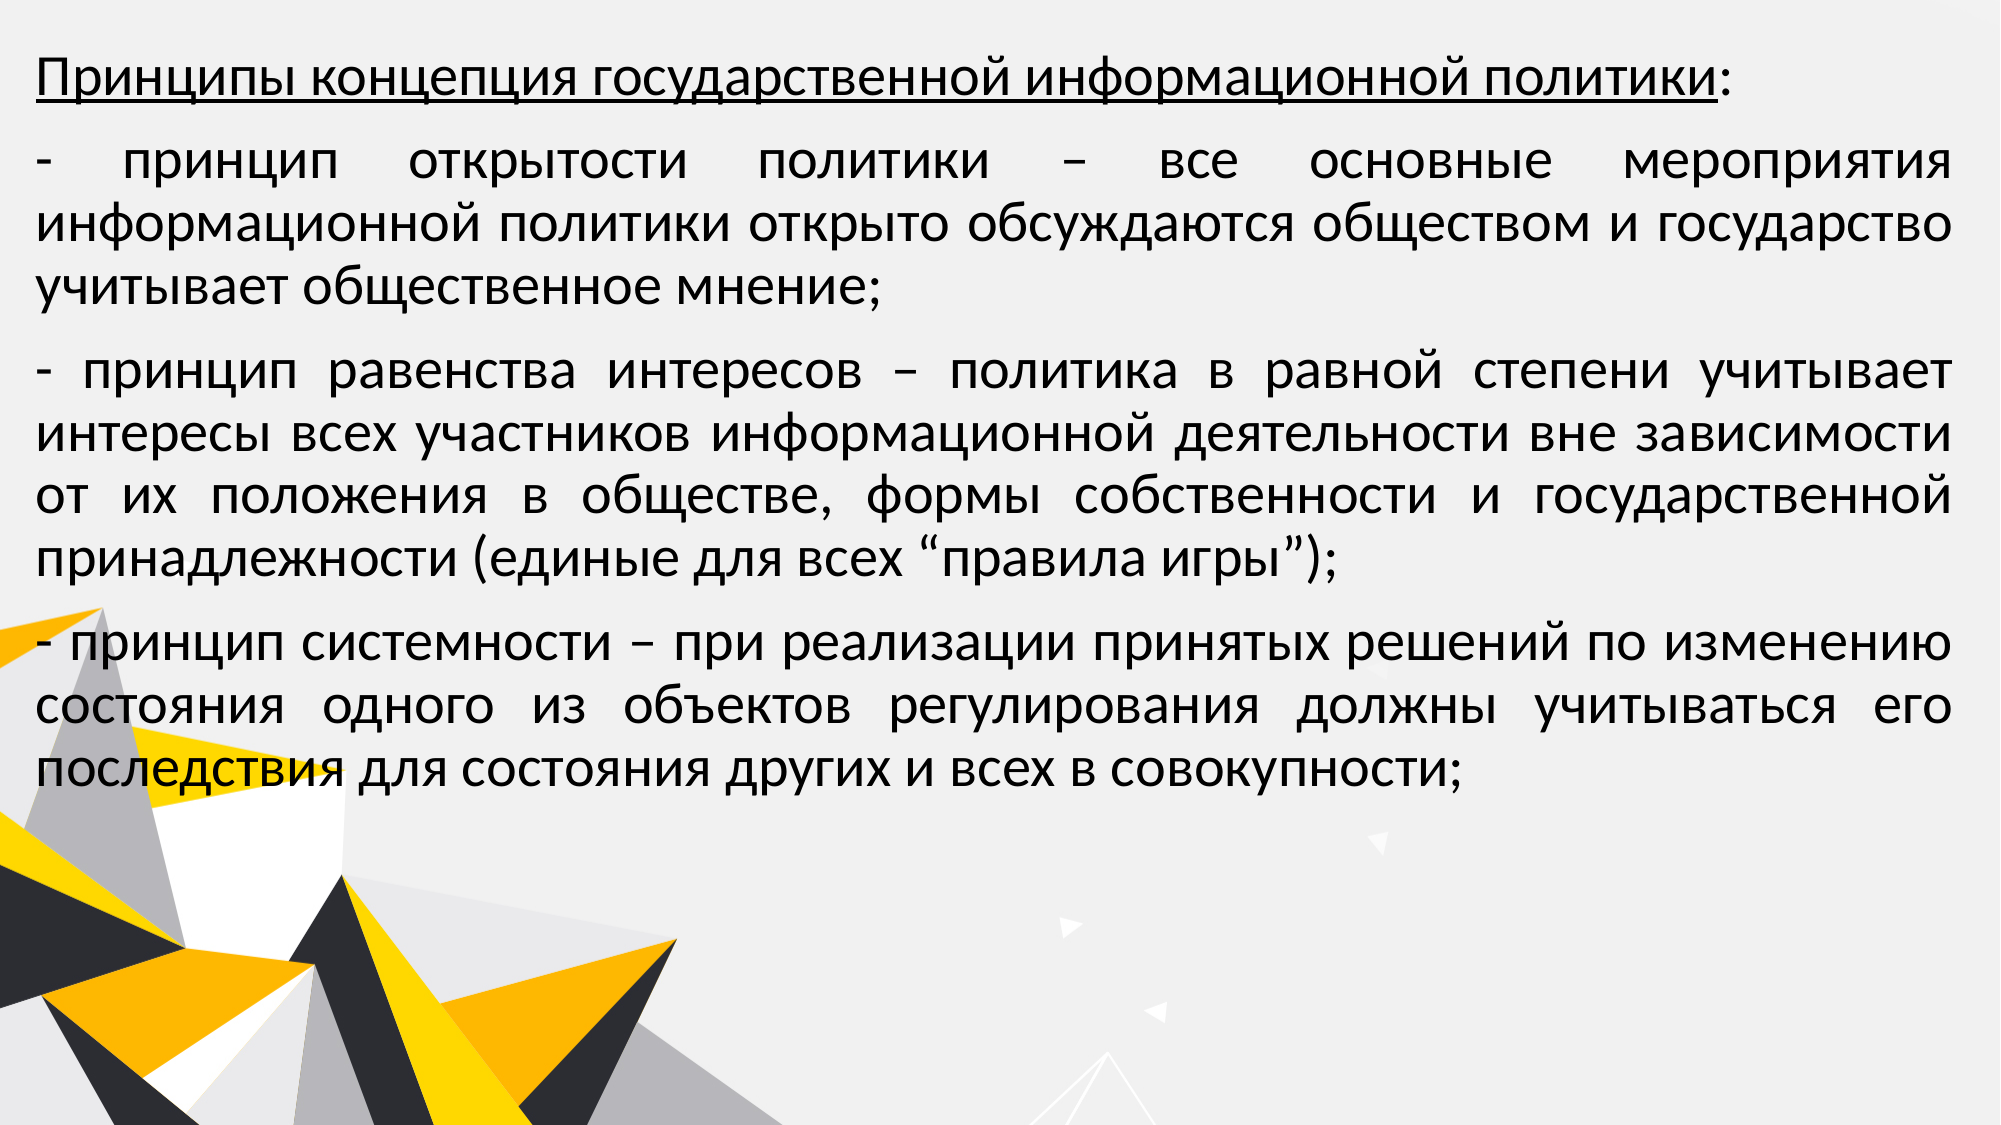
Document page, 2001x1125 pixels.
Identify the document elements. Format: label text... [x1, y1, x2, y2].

picture [0, 0, 2000, 1125]
list Принципы концепция государственной информационной политики: - принцип открытости политики – все основные мероприятия информационной политики открыто обсуждаются обществом и государство учитывает общественное мнение; - принцип равенства интересов – политика в равной степени учитывает интересы всех участников информационной деятельности вне зависимости от их положения в обществе, формы собственности и государственной принадлежности (единые для всех “правила игры”); - принцип системности – при реализации принятых решений по изменению состояния одного из объектов регулирования должны учитываться его последствия для состояния других и всех в совокупности; [20, 37, 1970, 1074]
